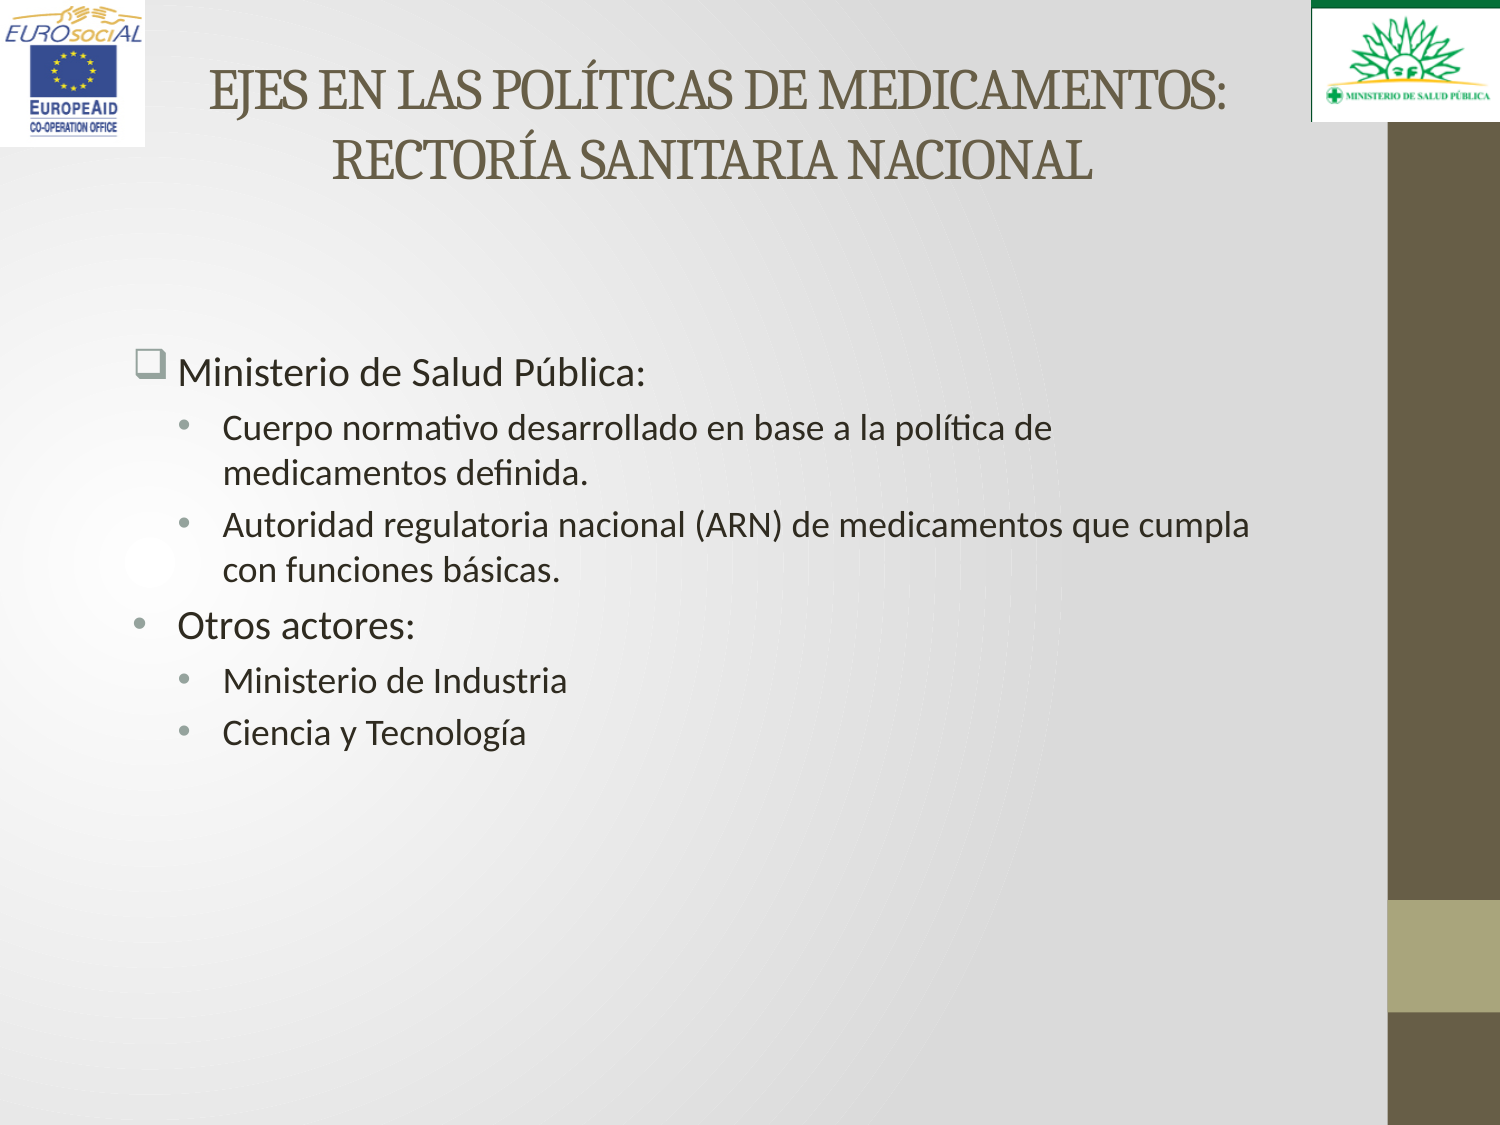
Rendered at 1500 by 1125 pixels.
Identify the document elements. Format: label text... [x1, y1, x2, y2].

list Ministerio de Salud Pública: Cuerpo normativo desarrollado en base a la política de medicamentos definida. Autoridad regulatoria nacional (ARN) de medicamentos que cumpla con funciones básicas. Otros actores: Ministerio de Industria Ciencia y Tecnología [76, 278, 1293, 1000]
title EJES EN LAS POLÍTICAS DE MEDICAMENTOS: RECTORÍA SANITARIA NACIONAL [124, 27, 1312, 215]
picture [0, 0, 146, 148]
picture [1310, 0, 1500, 122]
